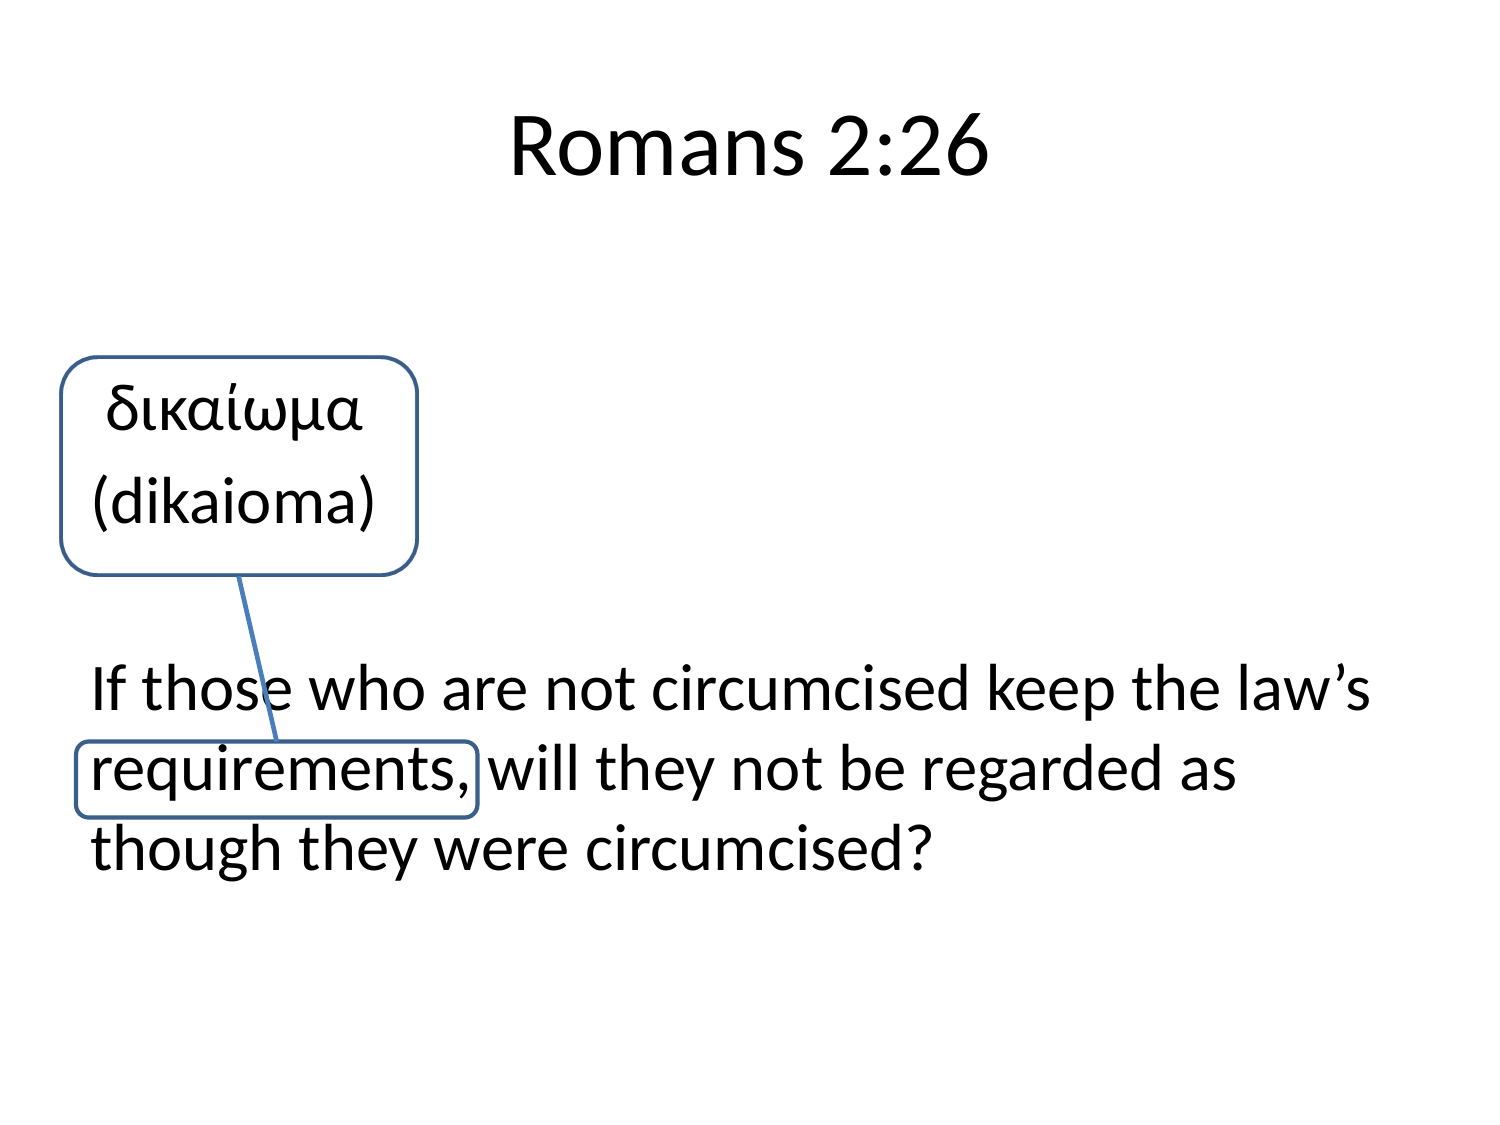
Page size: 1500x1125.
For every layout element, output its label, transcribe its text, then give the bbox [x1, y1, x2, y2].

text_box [238, 575, 277, 742]
picture [58, 354, 419, 577]
text_box [73, 739, 480, 820]
list δικαίωμα (dikaioma) If those who are not circumcised keep the law’s requirements, will they not be regarded as though they were circumcised? [75, 262, 1425, 1005]
title Romans 2:26 [75, 45, 1425, 233]
